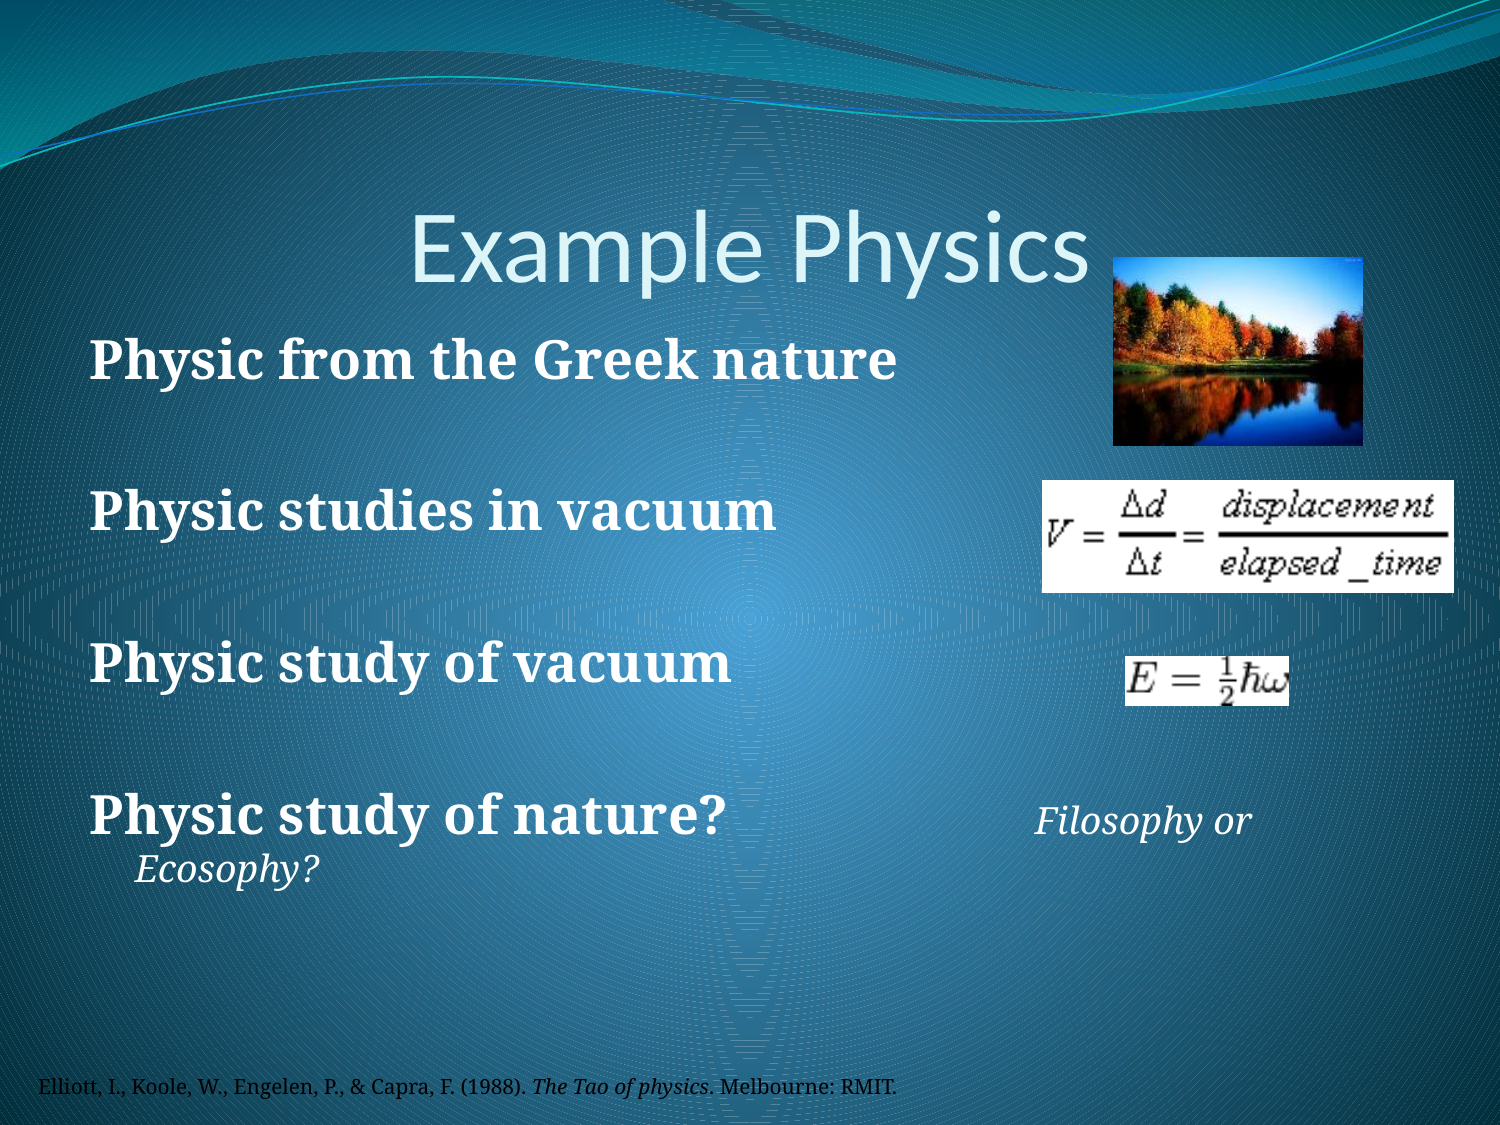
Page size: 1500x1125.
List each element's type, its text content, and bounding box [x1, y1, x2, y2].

title Example Physics [75, 115, 1425, 303]
list Physic from the Greek nature Physic studies in vacuum Physic study of vacuum Physic study of nature? Filosophy or Ecosophy? [75, 317, 1425, 1038]
picture [1042, 480, 1454, 593]
text_box Elliott, I., Koole, W., Engelen, P., & Capra, F. (1988). The Tao of physics. Melbourne: RMIT. [23, 1066, 1500, 1107]
picture [1124, 656, 1290, 707]
picture [1112, 257, 1364, 446]
